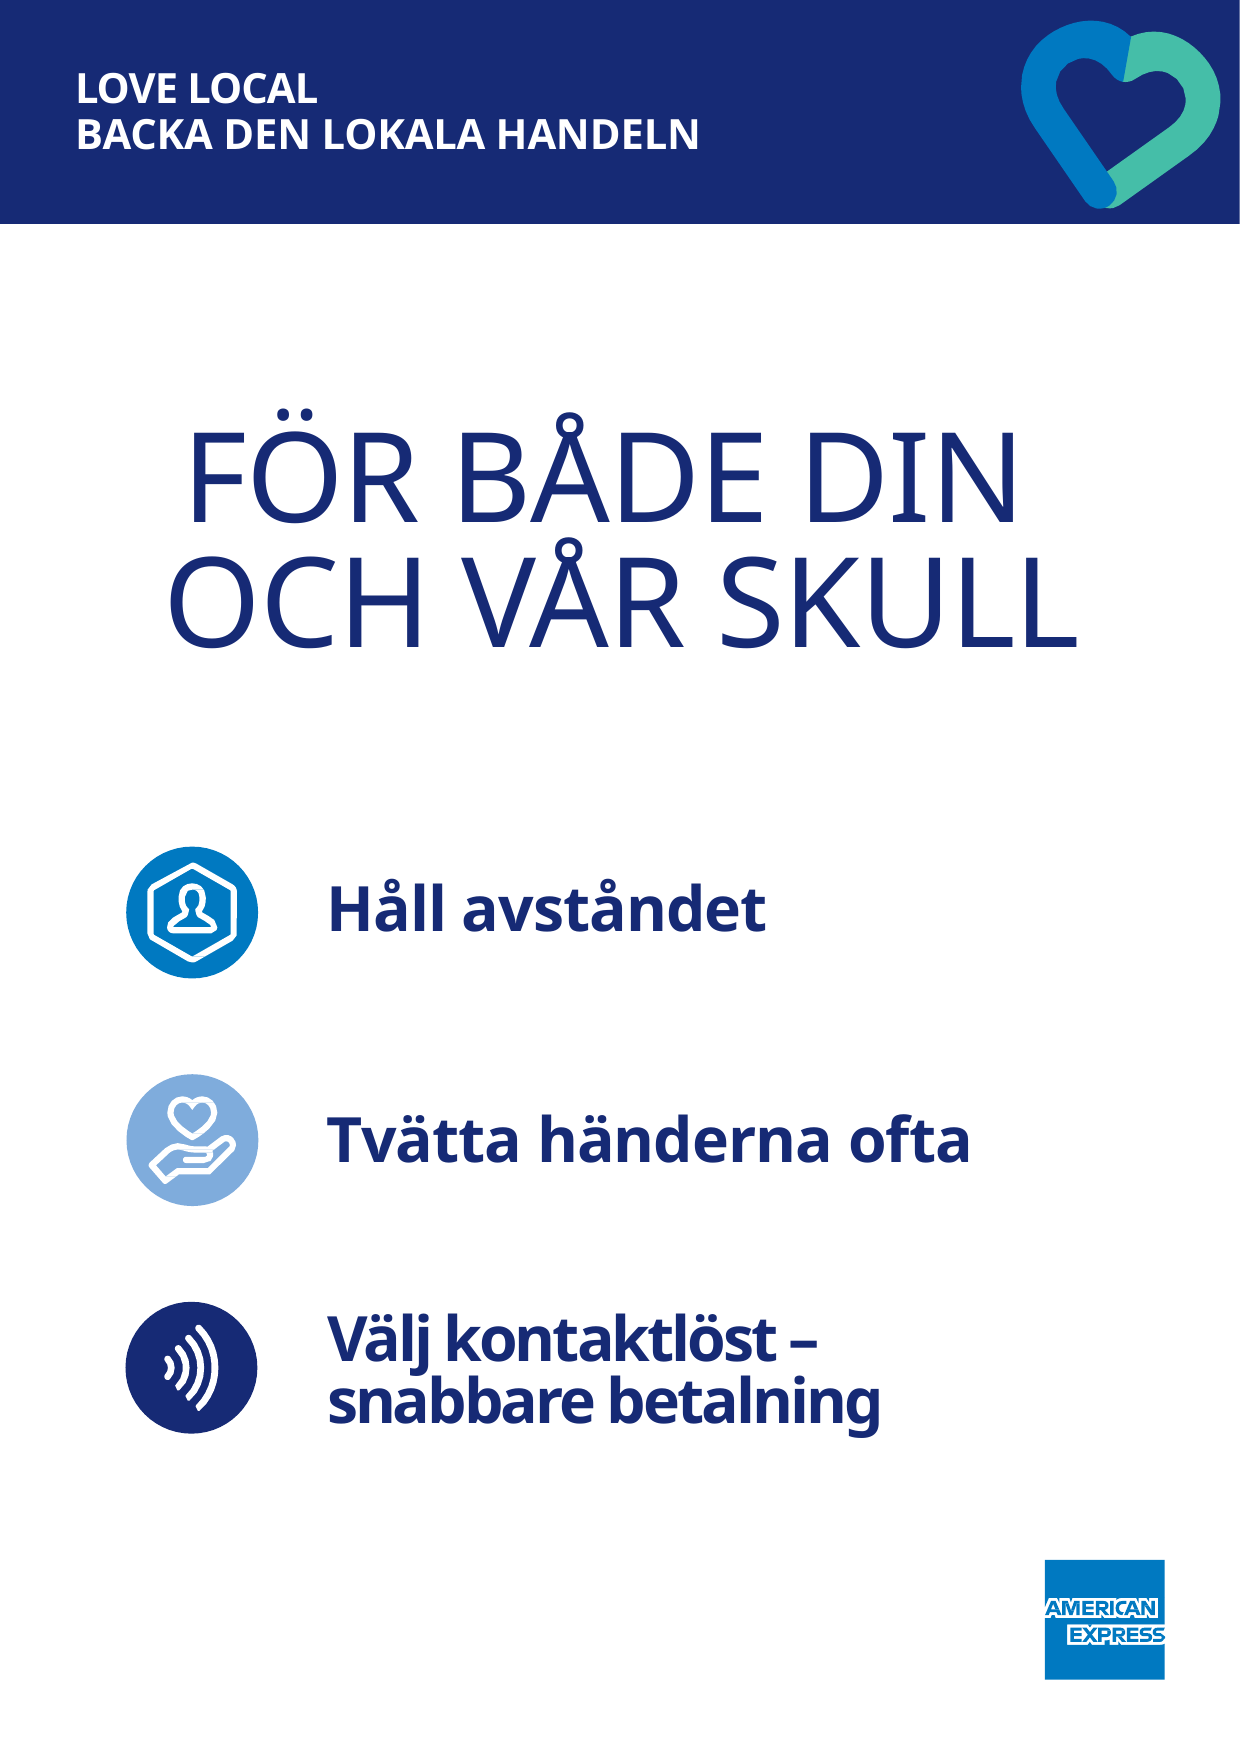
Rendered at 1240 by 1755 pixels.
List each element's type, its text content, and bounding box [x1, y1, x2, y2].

text_box [126, 846, 259, 979]
text_box [1095, 1600, 1114, 1616]
text_box [1112, 1627, 1166, 1642]
text_box [125, 1301, 258, 1434]
text_box LOVE LOCAL BACKA DEN LOKALA HANDELN [72, 64, 1081, 158]
text_box Håll avståndet [324, 866, 1116, 944]
text_box [1055, 133, 1117, 209]
text_box [1106, 31, 1221, 209]
text_box [1025, 20, 1132, 82]
footer Välj kontaktlöst – snabbare betalning [324, 1297, 1004, 1755]
text_box [0, 0, 1240, 224]
text_box [147, 862, 237, 963]
list FÖR BÅDE DIN OCH VÅR SKULL [70, 394, 1170, 1425]
text_box [1115, 1600, 1155, 1616]
text_box [1044, 1559, 1165, 1680]
text_box [164, 1355, 175, 1380]
text_box Tvätta händerna ofta [324, 1098, 1116, 1176]
text_box [148, 1135, 237, 1184]
text_box [1045, 1600, 1080, 1616]
text_box [1082, 1600, 1094, 1616]
text_box [167, 1096, 218, 1141]
text_box [195, 1324, 219, 1411]
text_box [1070, 1627, 1111, 1642]
text_box [126, 1074, 259, 1207]
text_box [185, 1334, 205, 1401]
text_box [174, 1345, 190, 1391]
